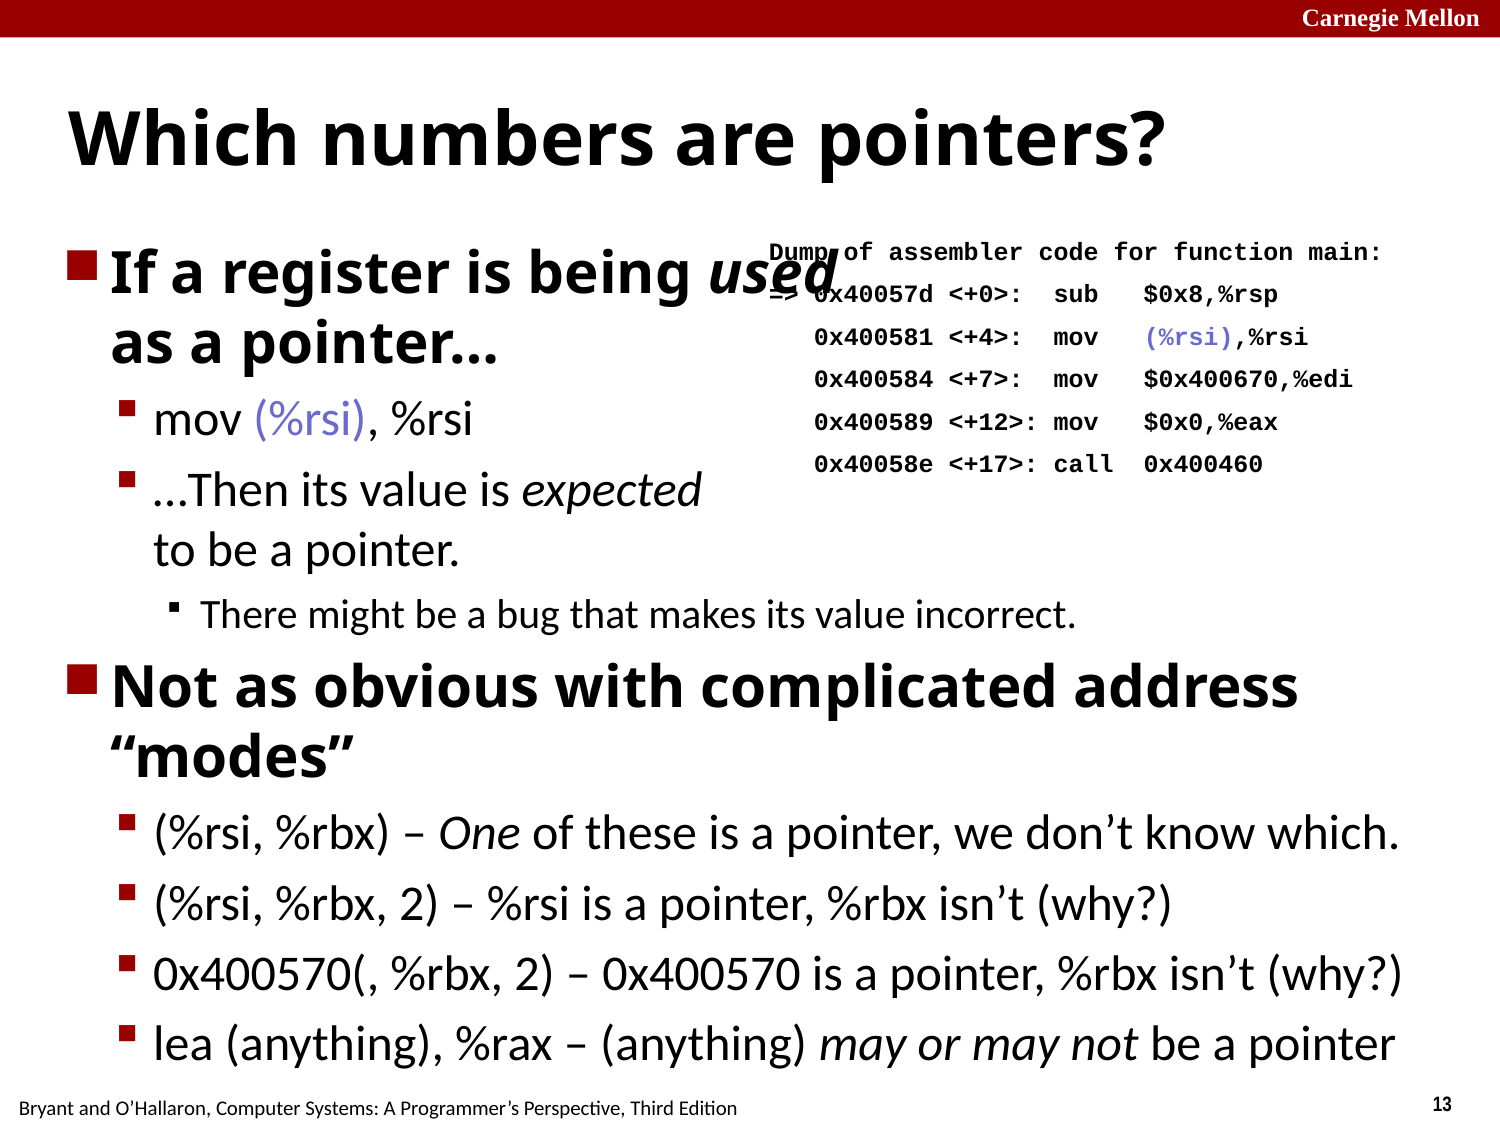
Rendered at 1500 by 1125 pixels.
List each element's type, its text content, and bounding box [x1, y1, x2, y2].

list If a register is being used as a pointer… mov (%rsi), %rsi …Then its value is expected to be a pointer. There might be a bug that makes its value incorrect. Not as obvious with complicated address “modes” (%rsi, %rbx) – One of these is a pointer, we don’t know which. (%rsi, %rbx, 2) – %rsi is a pointer, %rbx isn’t (why?) 0x400570(, %rbx, 2) – 0x400570 is a pointer, %rbx isn’t (why?) lea (anything), %rax – (anything) may or may not be a pointer [62, 228, 1500, 1122]
list Dump of assembler code for function main: => 0x40057d <+0>: sub $0x8,%rsp 0x400581 <+4>: mov (%rsi),%rsi 0x400584 <+7>: mov $0x400670,%edi 0x400589 <+12>: mov $0x0,%eax 0x40058e <+17>: call 0x400460 [762, 228, 1438, 614]
title Which numbers are pointers? [62, 41, 1438, 228]
